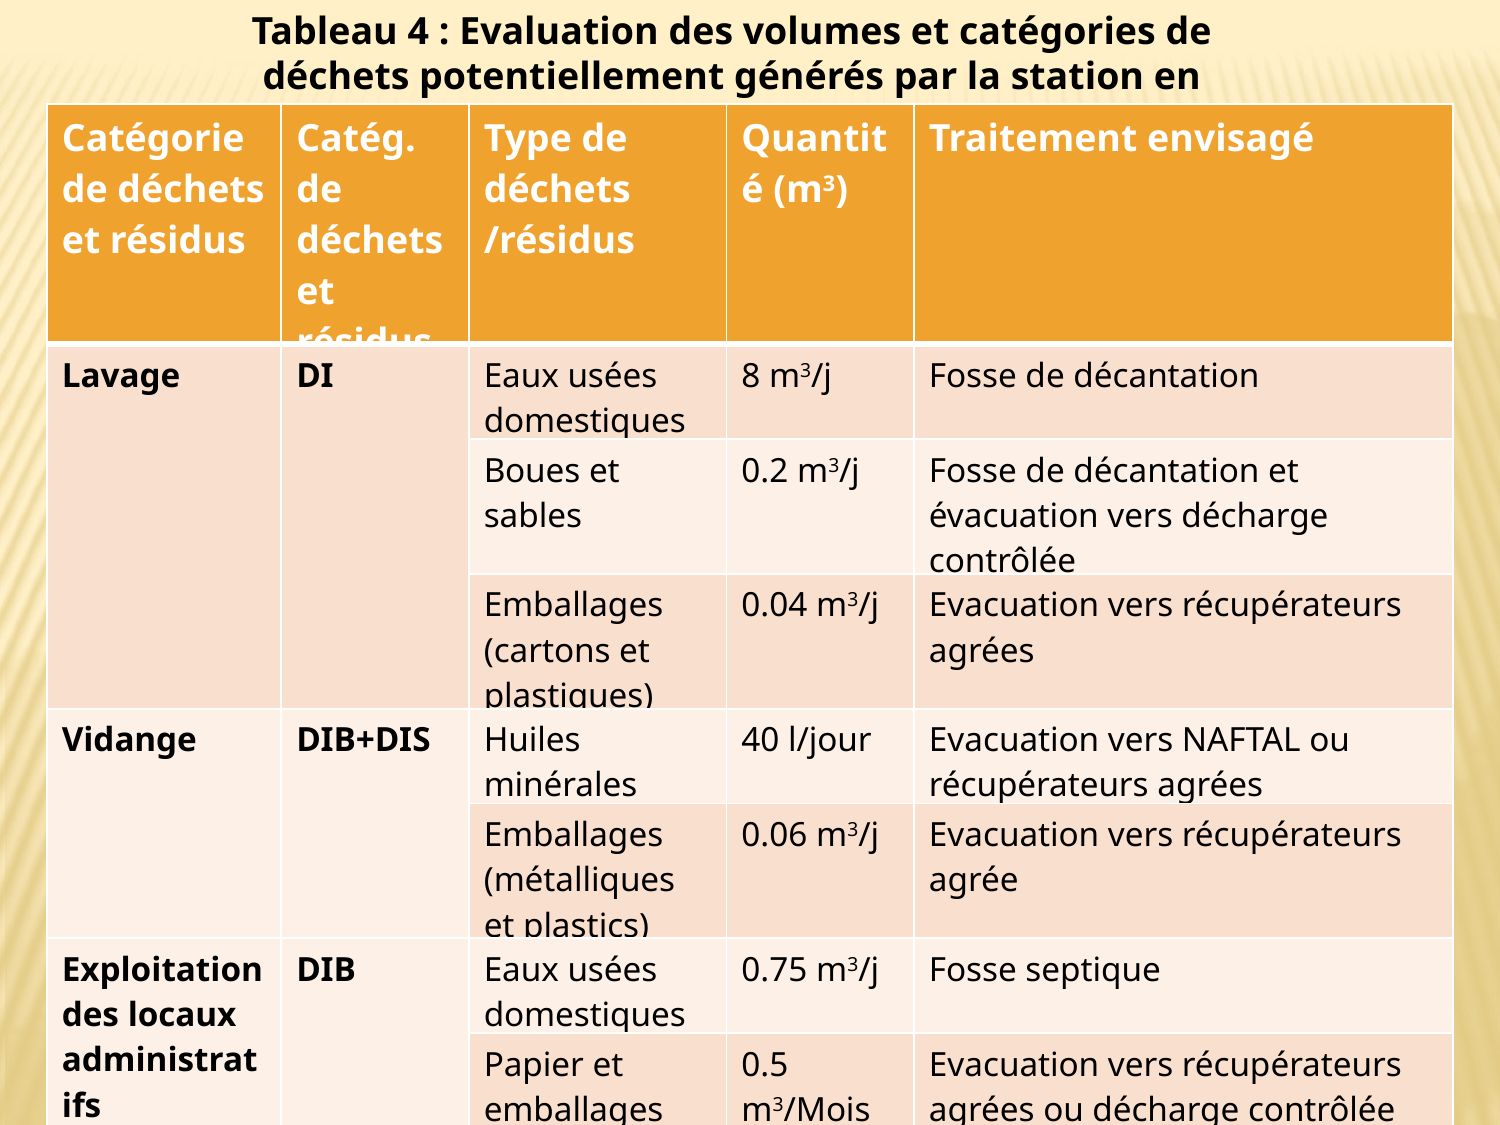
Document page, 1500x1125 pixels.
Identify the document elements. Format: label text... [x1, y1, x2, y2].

table_cell Exploitation des locaux administratifs [48, 939, 280, 1125]
table_cell DIB+DIS [282, 710, 468, 937]
table_cell Huiles minérales [470, 710, 726, 803]
table_cell Papier et emballages [470, 1034, 726, 1125]
table_cell 0.5 m3/Mois [727, 1034, 913, 1125]
table_header Catégorie de déchets et résidus [48, 105, 280, 341]
table_cell Emballages (métalliques et plastics) [470, 804, 726, 937]
table_cell Evacuation vers NAFTAL ou récupérateurs agrées [915, 710, 1452, 803]
text_box Tableau 4 : Evaluation des volumes et catégories de déchets potentiellement générés par la station en exploitation [175, 0, 1289, 103]
table_cell 0.06 m3/j [727, 804, 913, 937]
table_header Type de déchets /résidus [470, 105, 726, 341]
table_cell 0.04 m3/j [727, 575, 913, 708]
table_header Catég. de déchets et résidus [282, 105, 468, 341]
table_cell Eaux usées domestiques [470, 347, 726, 438]
table_cell Evacuation vers récupérateurs agrées ou décharge contrôlée [915, 1034, 1452, 1125]
table_cell Fosse septique [915, 939, 1452, 1032]
table_cell Boues et sables [470, 440, 726, 573]
table_cell DIB [282, 939, 468, 1125]
table_cell DI [282, 347, 468, 708]
table_cell Fosse de décantation et évacuation vers décharge contrôlée [915, 440, 1452, 573]
table_cell 0.75 m3/j [727, 939, 913, 1032]
table_cell Lavage [48, 347, 280, 708]
table_header Quantité (m3) [727, 105, 913, 341]
table_cell 0.2 m3/j [727, 440, 913, 573]
table_cell Emballages (cartons et plastiques) [470, 575, 726, 708]
table_header Traitement envisagé [915, 105, 1452, 341]
table_cell Eaux usées domestiques [470, 939, 726, 1032]
table_cell Fosse de décantation [915, 347, 1452, 438]
table_cell Vidange [48, 710, 280, 937]
table_cell Evacuation vers récupérateurs agrée [915, 804, 1452, 937]
table_cell 8 m3/j [727, 347, 913, 438]
table_cell Evacuation vers récupérateurs agrées [915, 575, 1452, 708]
table_cell 40 l/jour [727, 710, 913, 803]
